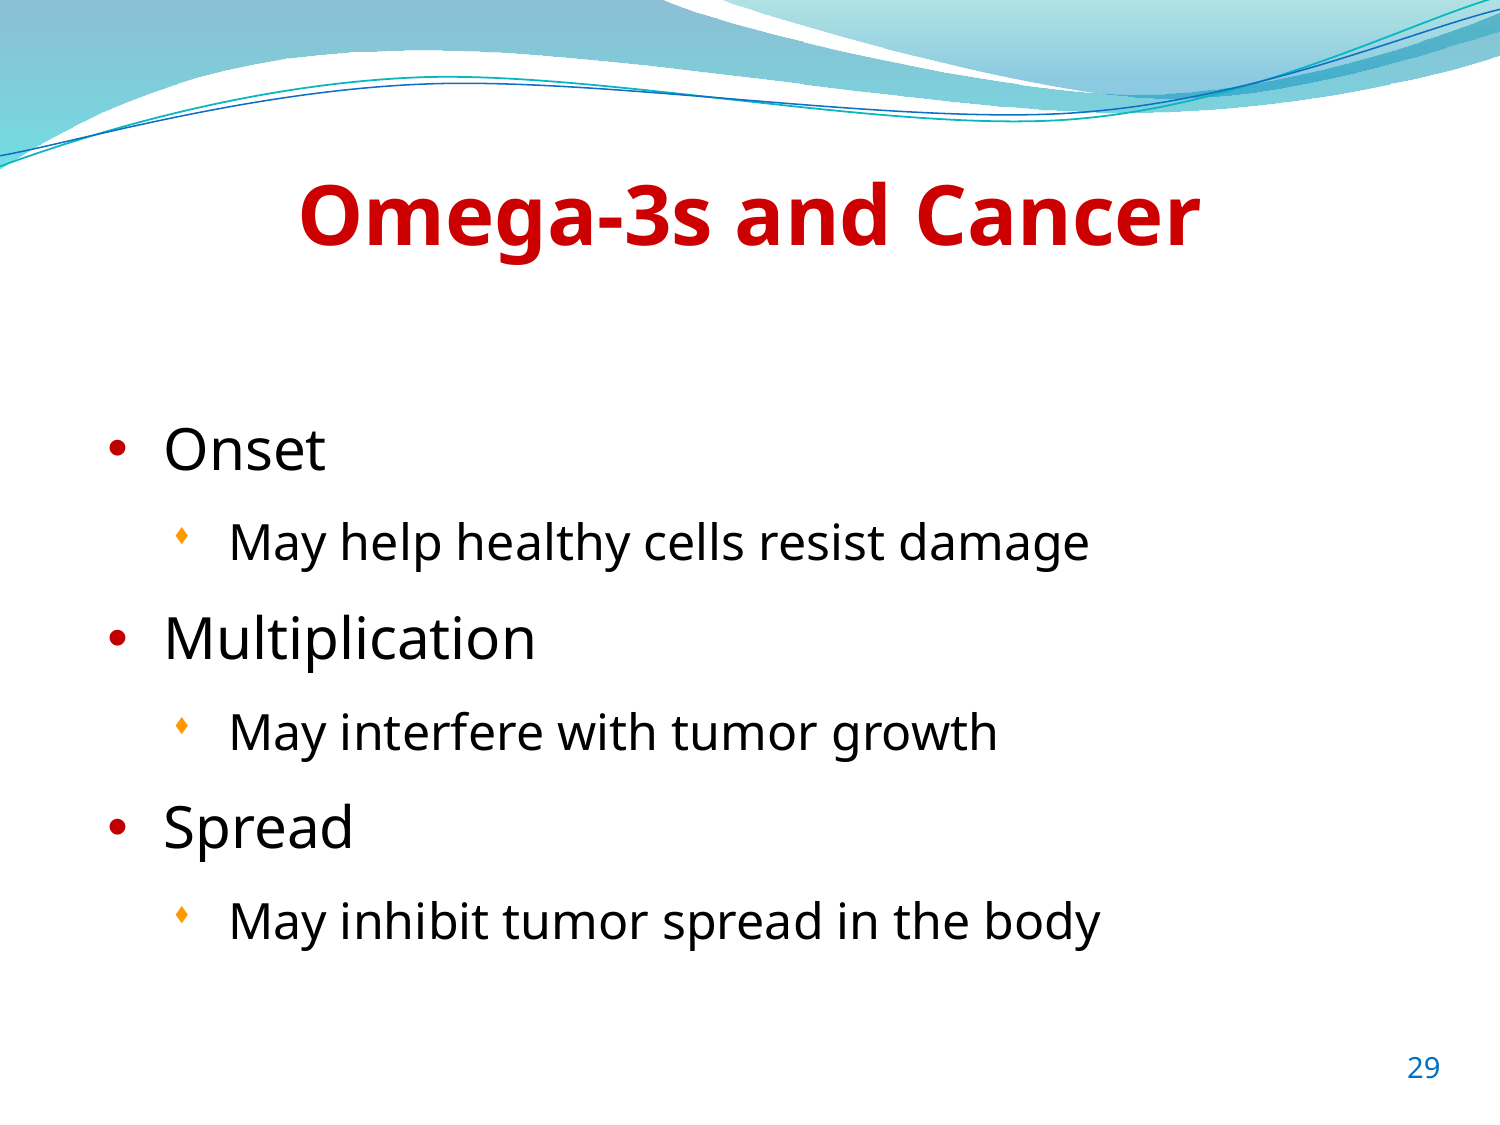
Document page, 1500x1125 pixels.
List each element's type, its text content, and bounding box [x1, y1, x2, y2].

text_box Onset May help healthy cells resist damage Multiplication May interfere with tumor growth Spread May inhibit tumor spread in the body [92, 412, 1443, 958]
title Omega-3s and Cancer [0, 0, 1500, 263]
text_box 29 [1349, 1012, 1498, 1125]
